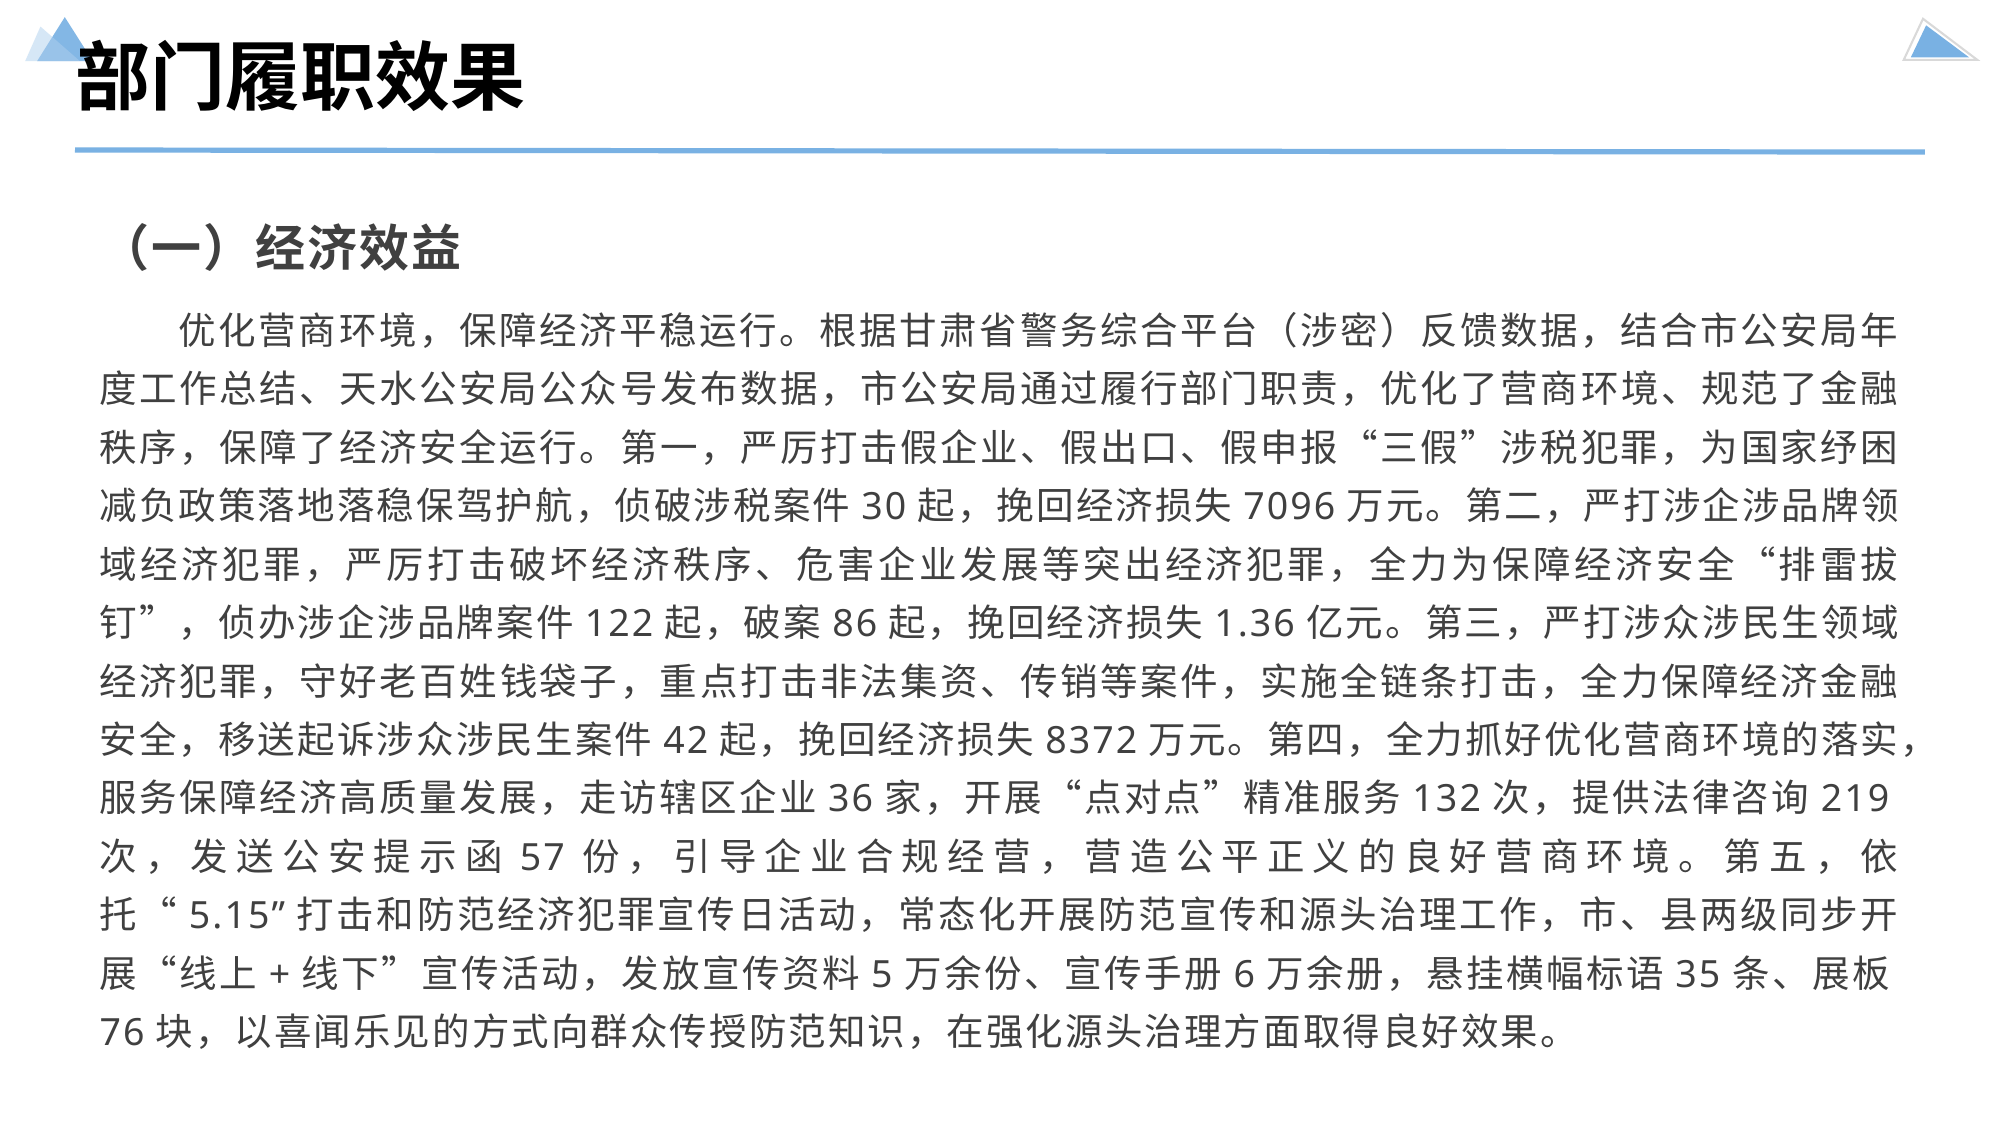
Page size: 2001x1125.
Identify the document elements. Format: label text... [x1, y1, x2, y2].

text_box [25, 17, 1978, 62]
text_box （一）经济效益 优化营商环境，保障经济平稳运行。根据甘肃省警务综合平台（涉密）反馈数据，结合市公安局年度工作总结、天水公安局公众号发布数据，市公安局通过履行部门职责，优化了营商环境、规范了金融秩序，保障了经济安全运行。第一，严厉打击假企业、假出口、假申报“三假”涉税犯罪，为国家纾困减负政策落地落稳保驾护航，侦破涉税案件30起，挽回经济损失7096万元。第二，严打涉企涉品牌领域经济犯罪，严厉打击破坏经济秩序、危害企业发展等突出经济犯罪，全力为保障经济安全“排雷拔钉”，侦办涉企涉品牌案件122起，破案86起，挽回经济损失1.36亿元。第三，严打涉众涉民生领域经济犯罪，守好老百姓钱袋子，重点打击非法集资、传销等案件，实施全链条打击，全力保障经济金融安全，移送起诉涉众涉民生案件42起，挽回经济损失8372万元。第四，全力抓好优化营商环境的落实，服务保障经济高质量发展，走访辖区企业36家，开展“点对点”精准服务132次，提供法律咨询219次，发送公安提示函57份，引导企业合规经营，营造公平正义的良好营商环境。第五，依托“5.15”打击和防范经济犯罪宣传日活动，常态化开展防范宣传和源头治理工作，市、县两级同步开展“线上+线下”宣传活动，发放宣传资料5万余份、宣传手册6万余册，悬挂横幅标语35条、展板76块，以喜闻乐见的方式向群众传授防范知识，在强化源头治理方面取得良好效果。 [89, 176, 1911, 1075]
text_box 部门履职效果 [75, 62, 1925, 125]
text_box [74, 149, 1925, 153]
